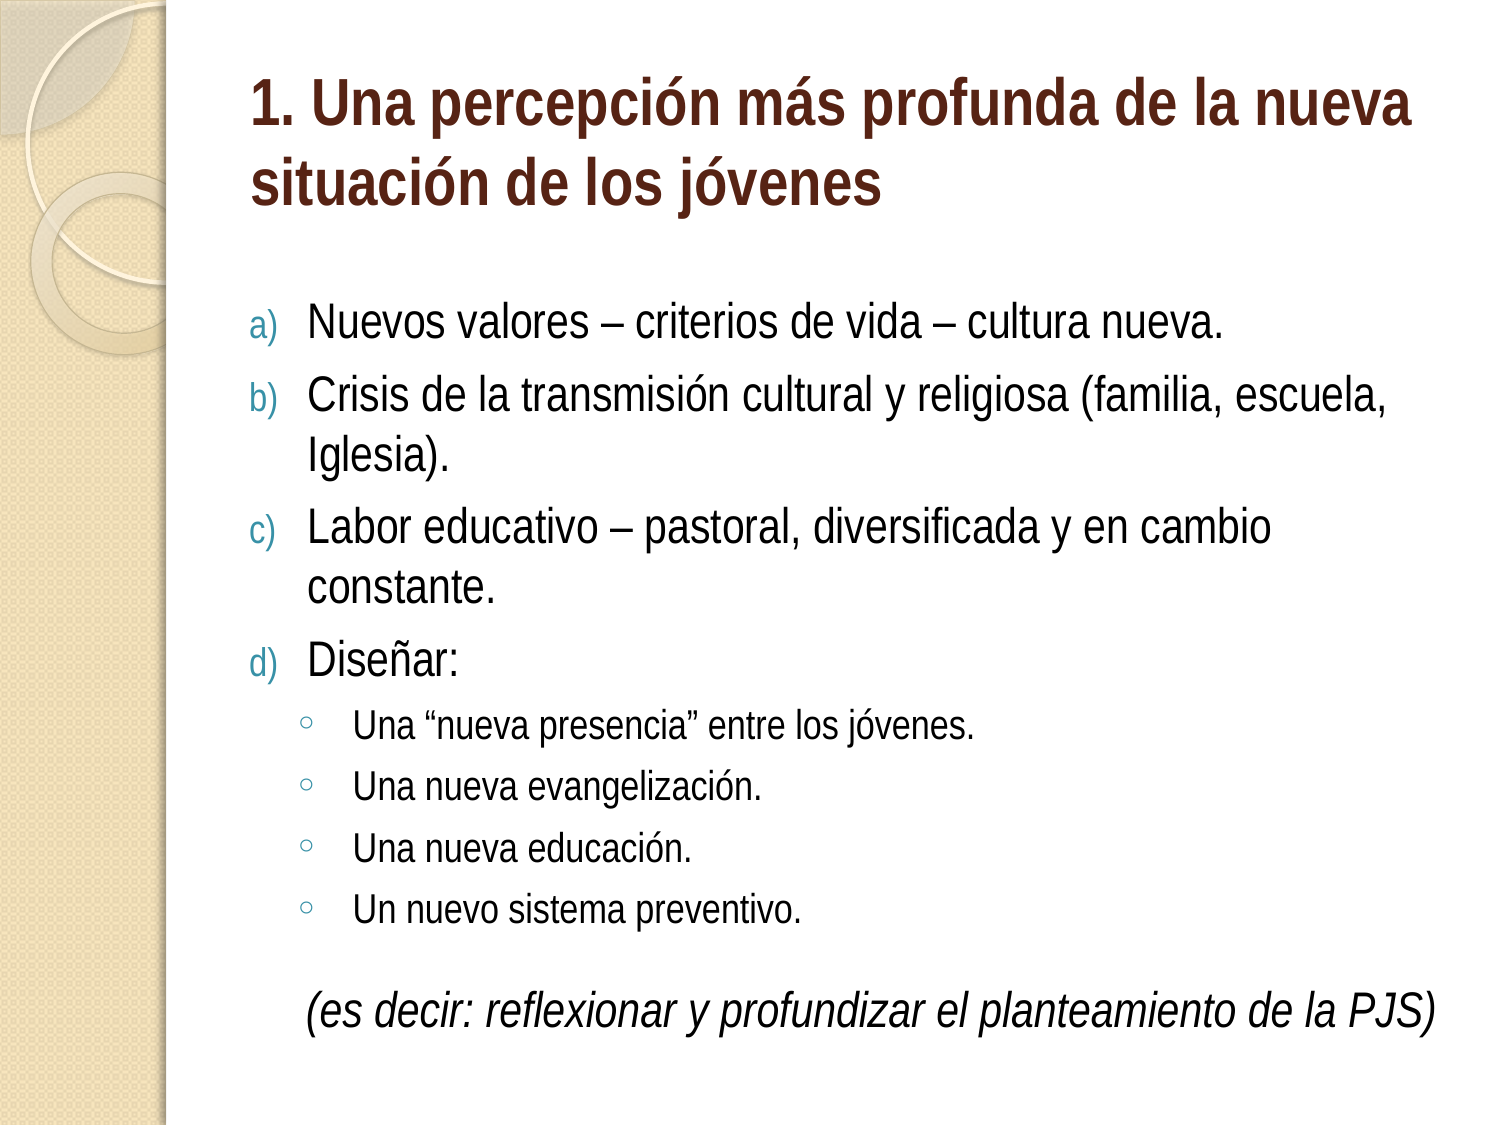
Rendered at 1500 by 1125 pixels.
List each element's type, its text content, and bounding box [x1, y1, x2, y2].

list Nuevos valores – criterios de vida – cultura nueva. Crisis de la transmisión cultural y religiosa (familia, escuela, Iglesia). Labor educativo – pastoral, diversificada y en cambio constante. Diseñar: Una “nueva presencia” entre los jóvenes. Una nueva evangelización. Una nueva educación. Un nuevo sistema preventivo. (es decir: reflexionar y profundizar el planteamiento de la PJS) [234, 281, 1454, 1079]
title 1. Una percepción más profunda de la nueva situación de los jóvenes [235, 45, 1466, 233]
